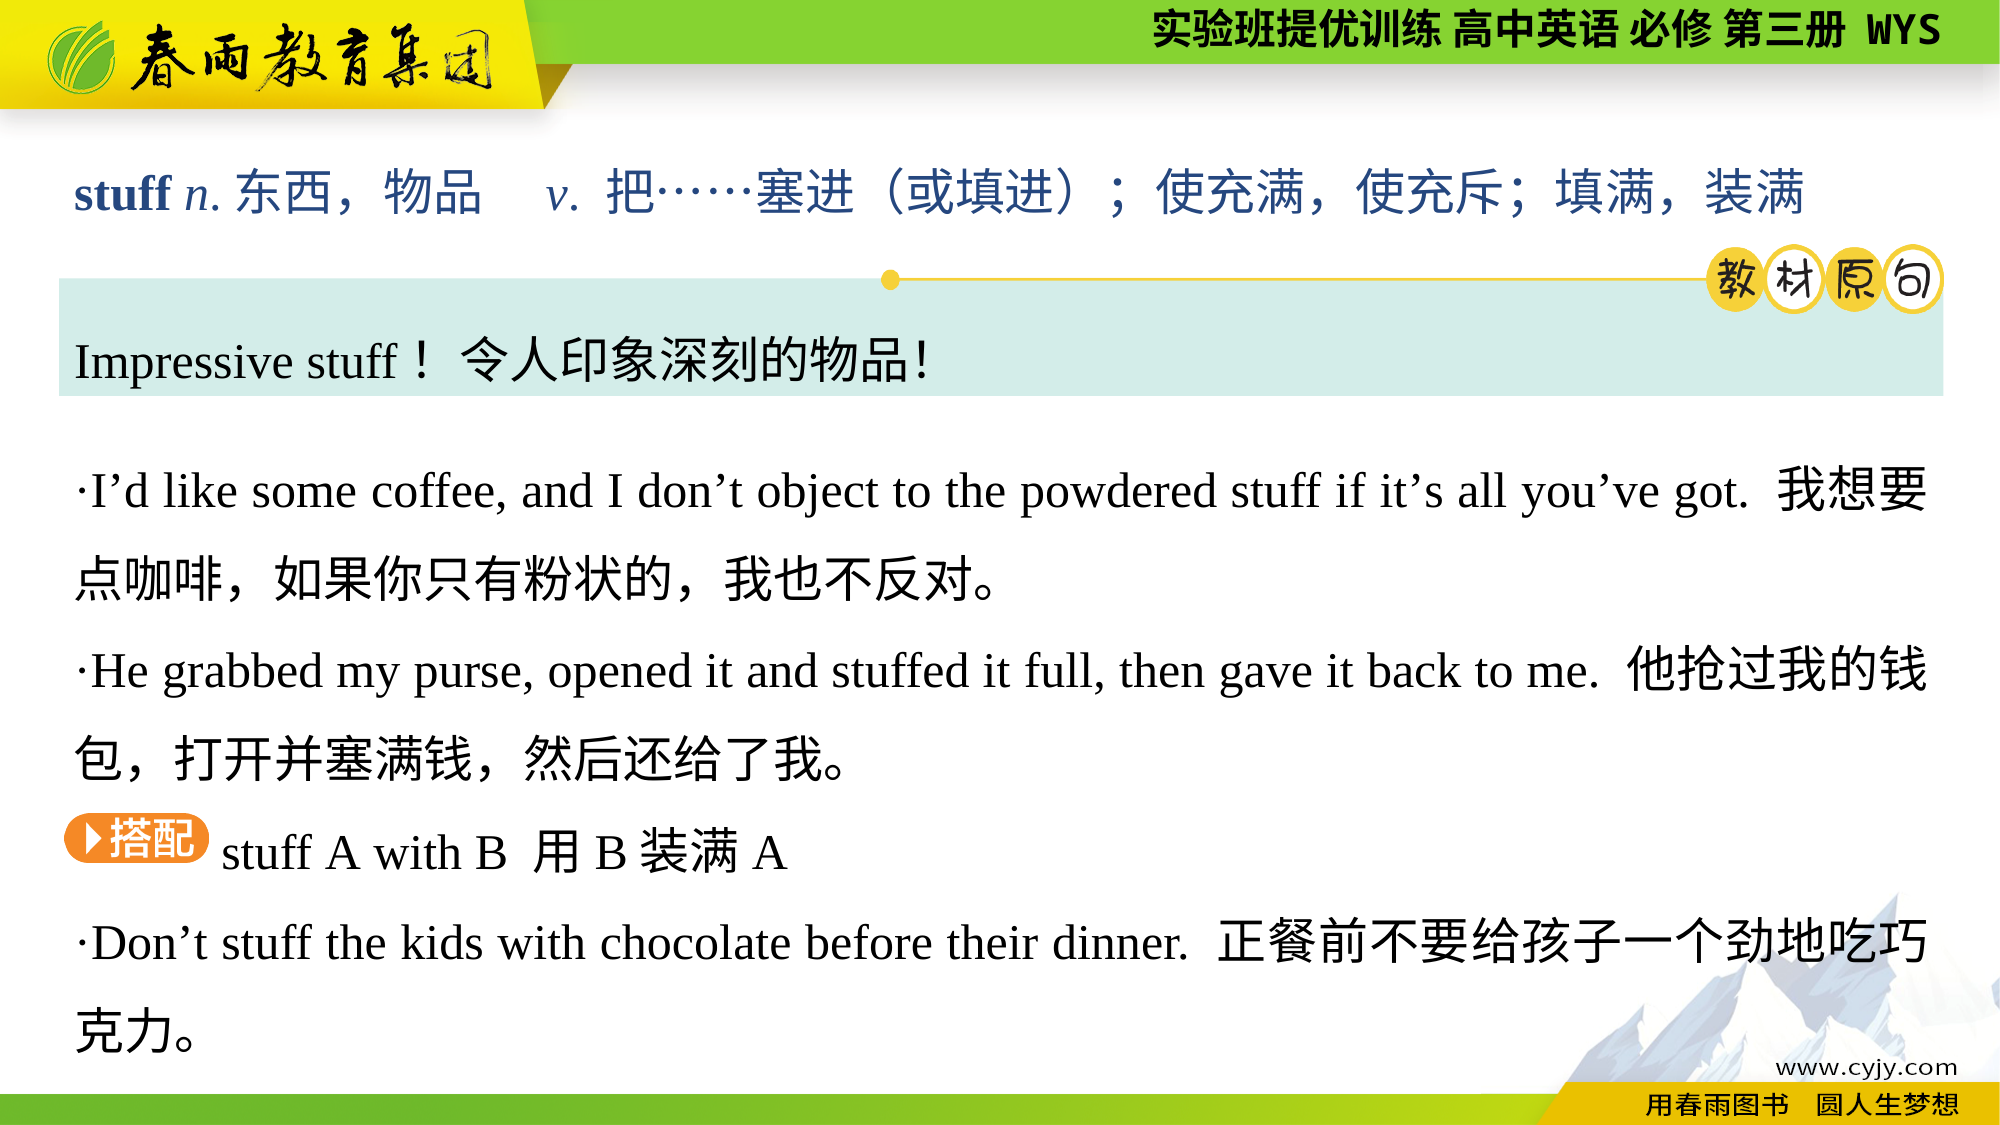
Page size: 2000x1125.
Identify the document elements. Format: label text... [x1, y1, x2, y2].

picture [0, 0, 2000, 1125]
list stuff n.东西，物品 v. 把……塞进（或填进）；使充满，使充斥；填满，装满 [59, 122, 1944, 217]
text_box ·I’d like some coffee, and I don’t object to the powdered stuff if it’s all you’ve got. 我想要点咖啡，如果你只有粉状的，我也不反对。 ·He grabbed my purse, opened it and stuffed it full, then gave it back to me. 他抢过我的钱包，打开并塞满钱，然后还给了我。 [59, 420, 1944, 782]
text_box stuff A with B 用B装满A ·Don’t stuff the kids with chocolate before their dinner. 正餐前不要给孩子一个劲地吃巧克力。 [59, 782, 1944, 1068]
text_box Impressive stuff！令人印象深刻的物品！ [59, 278, 1944, 396]
